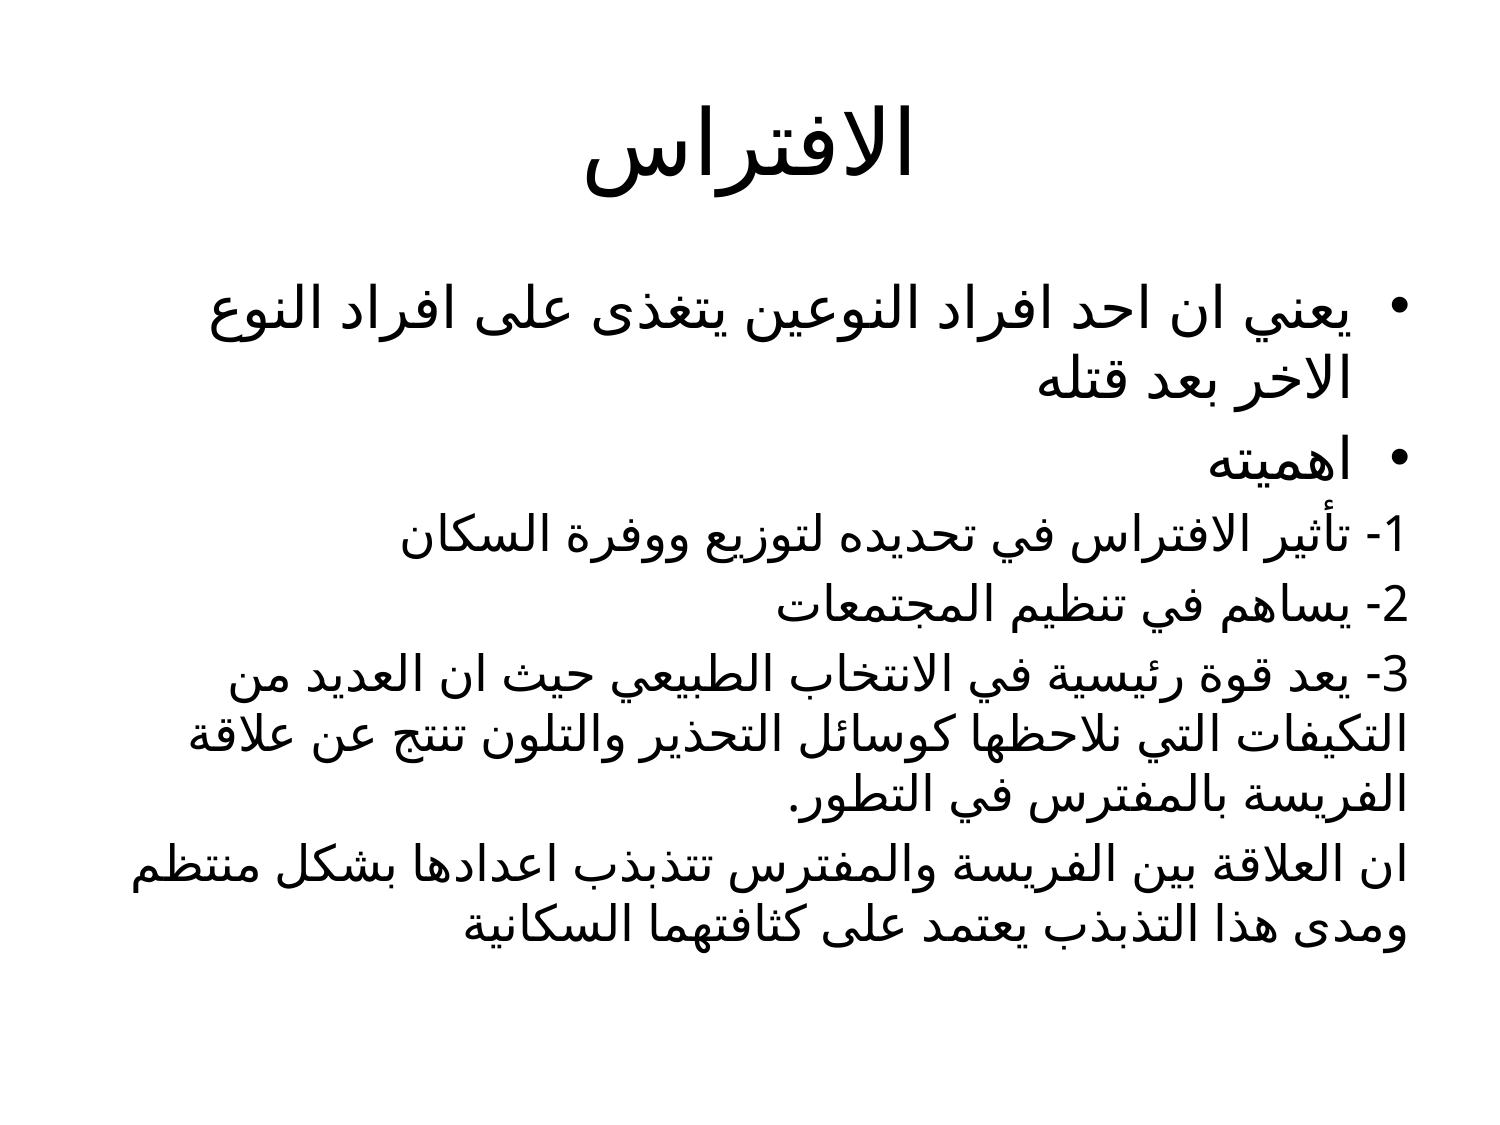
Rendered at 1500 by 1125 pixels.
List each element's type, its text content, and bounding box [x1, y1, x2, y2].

title الافتراس [75, 45, 1425, 233]
list يعني ان احد افراد النوعين يتغذى على افراد النوع الاخر بعد قتله اهميته 1- تأثير الافتراس في تحديده لتوزيع ووفرة السكان 2- يساهم في تنظيم المجتمعات 3- يعد قوة رئيسية في الانتخاب الطبيعي حيث ان العديد من التكيفات التي نلاحظها كوسائل التحذير والتلون تنتج عن علاقة الفريسة بالمفترس في التطور. ان العلاقة بين الفريسة والمفترس تتذبذب اعدادها بشكل منتظم ومدى هذا التذبذب يعتمد على كثافتهما السكانية [75, 262, 1425, 1005]
